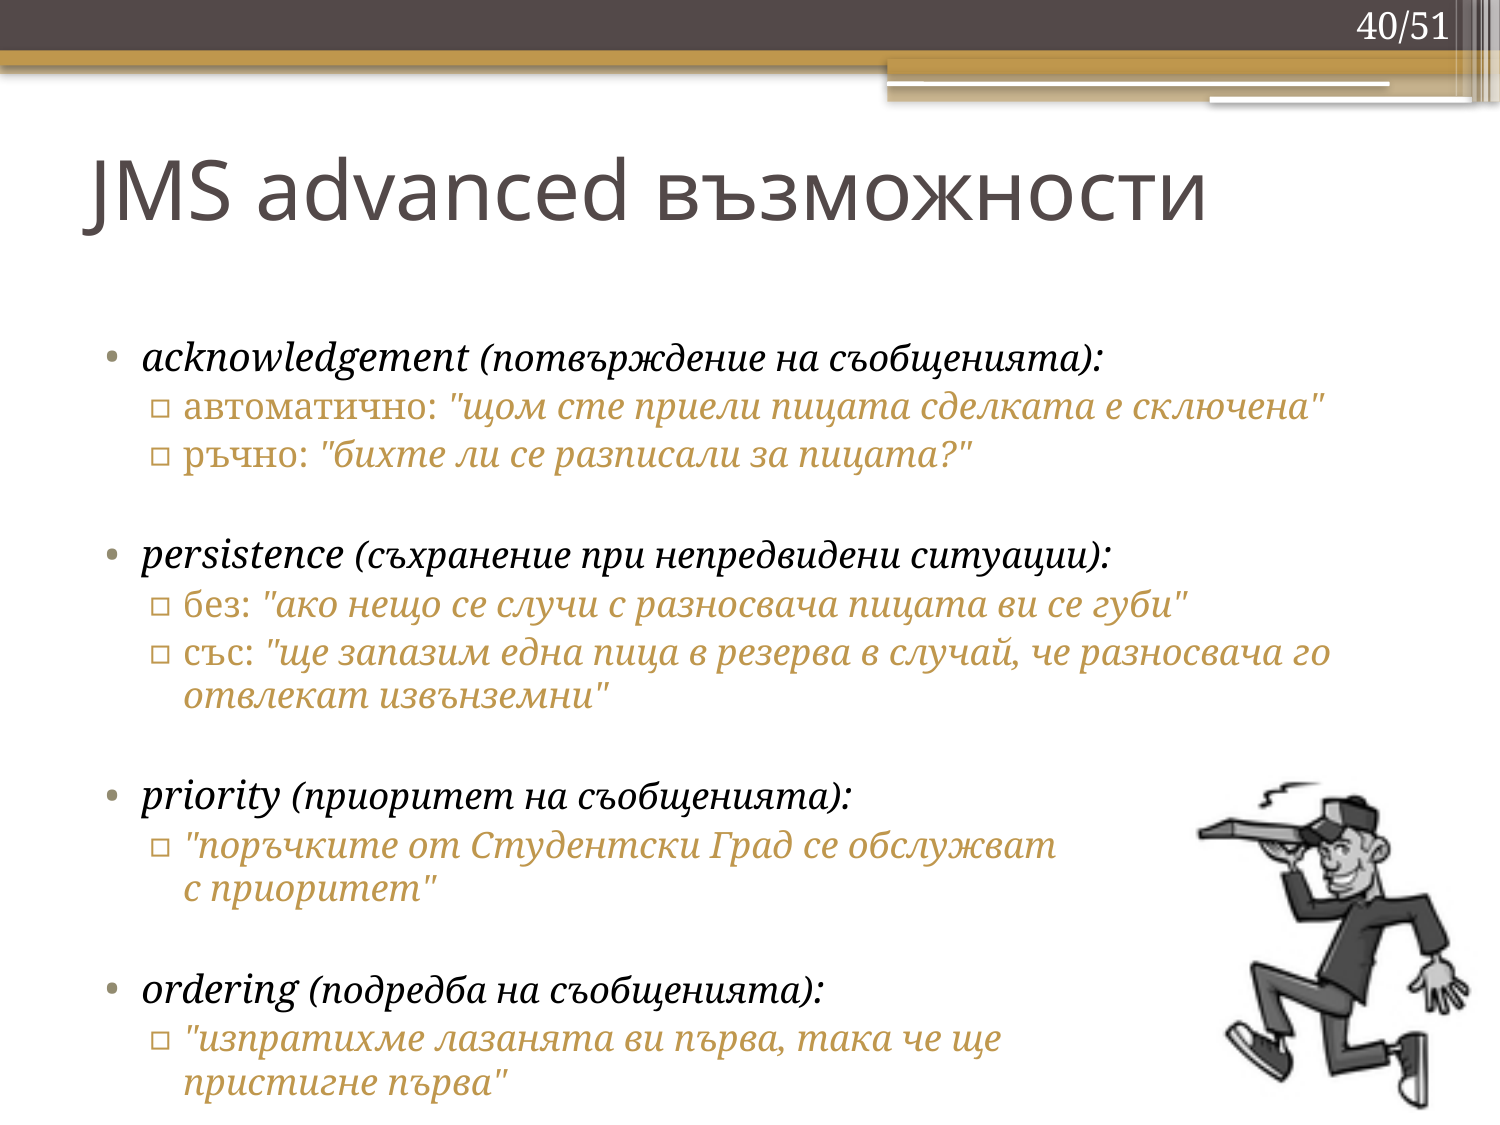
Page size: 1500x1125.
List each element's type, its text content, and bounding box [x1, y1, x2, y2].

picture [1162, 775, 1500, 1113]
list acknowledgement (потвърждение на съобщенията): автоматично: "щом сте приели пицата сделката е сключена" ръчно: "бихте ли се разписали за пицата?" persistence (съхранение при непредвидени ситуации): без: "ако нещо се случи с разносвача пицата ви се губи" със: "ще запазим една пица в резерва в случай, че разносвача го отвлекат извънземни" priority (приоритет на съобщенията): "поръчките от Студентски Град се обслужват с приоритет" ordering (подредба на съобщенията): "изпратихме лазанята ви първа, така че ще пристигне първа" [75, 324, 1475, 1113]
slide_number 40/51 [1299, 0, 1466, 61]
title JMS advanced възможности [75, 99, 1425, 275]
